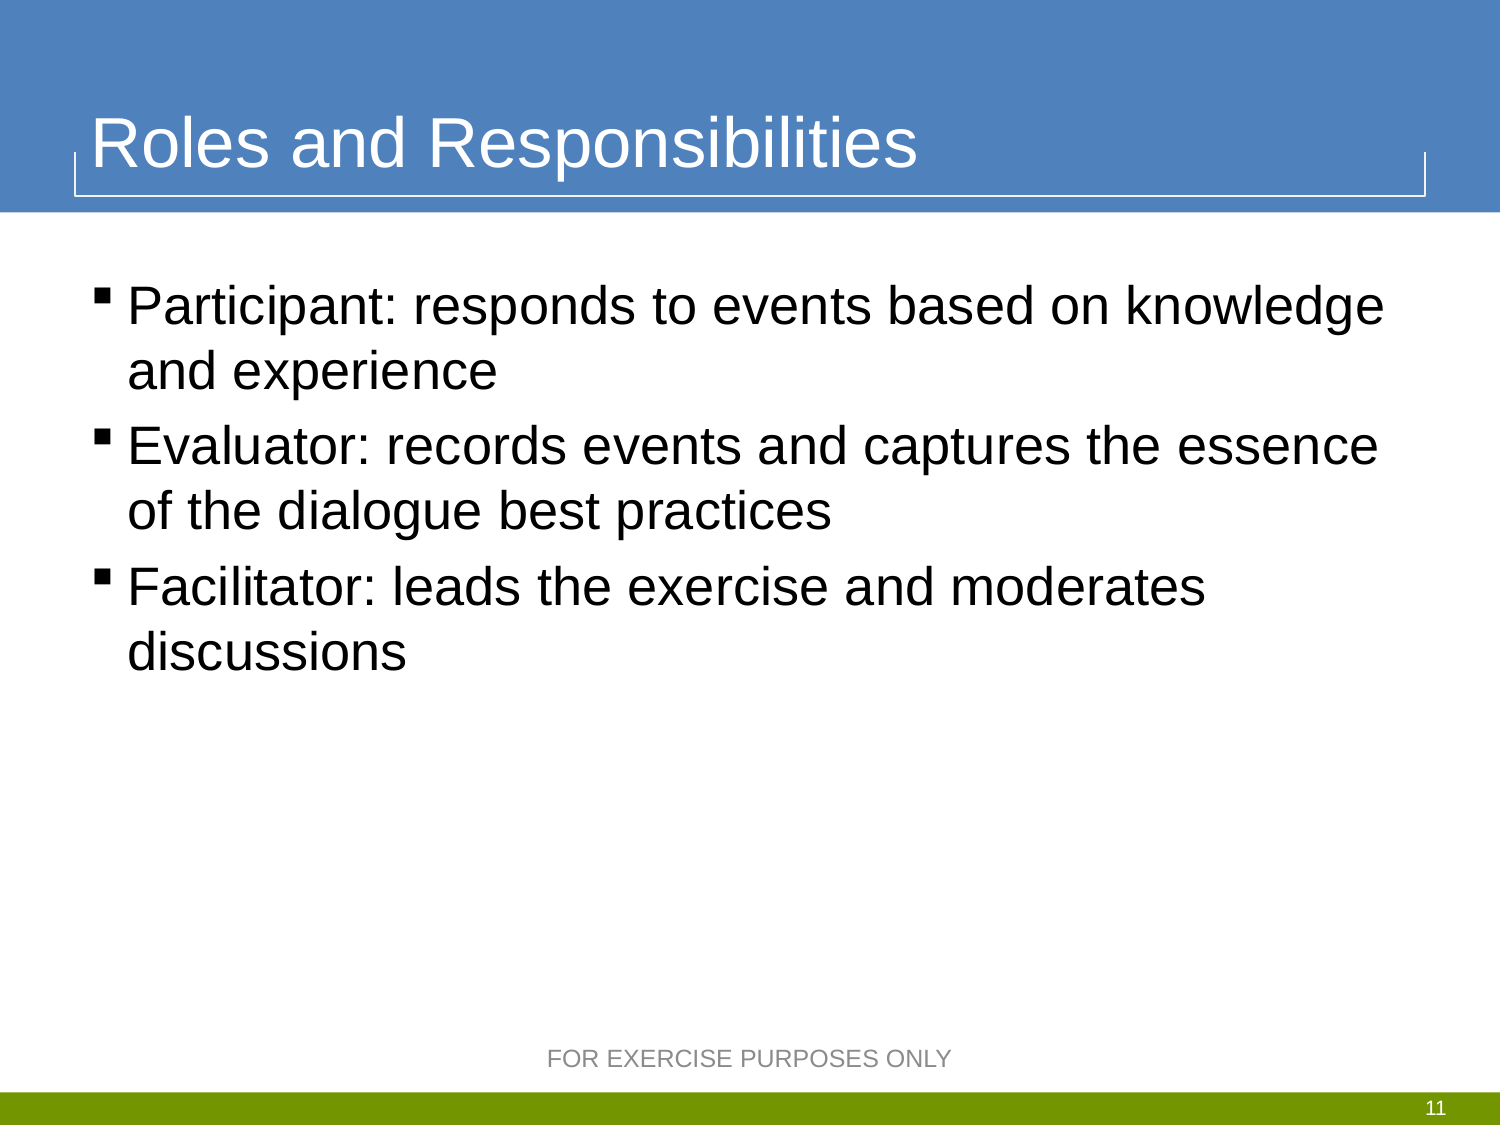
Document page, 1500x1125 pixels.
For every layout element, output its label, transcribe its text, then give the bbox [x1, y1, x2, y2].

footer FOR EXERCISE PURPOSES ONLY [512, 1042, 988, 1103]
title Roles and Responsibilities [74, 44, 1426, 233]
list Participant: responds to events based on knowledge and experience Evaluator: records events and captures the essence of the dialogue best practices Facilitator: leads the exercise and moderates discussions [74, 262, 1426, 1006]
